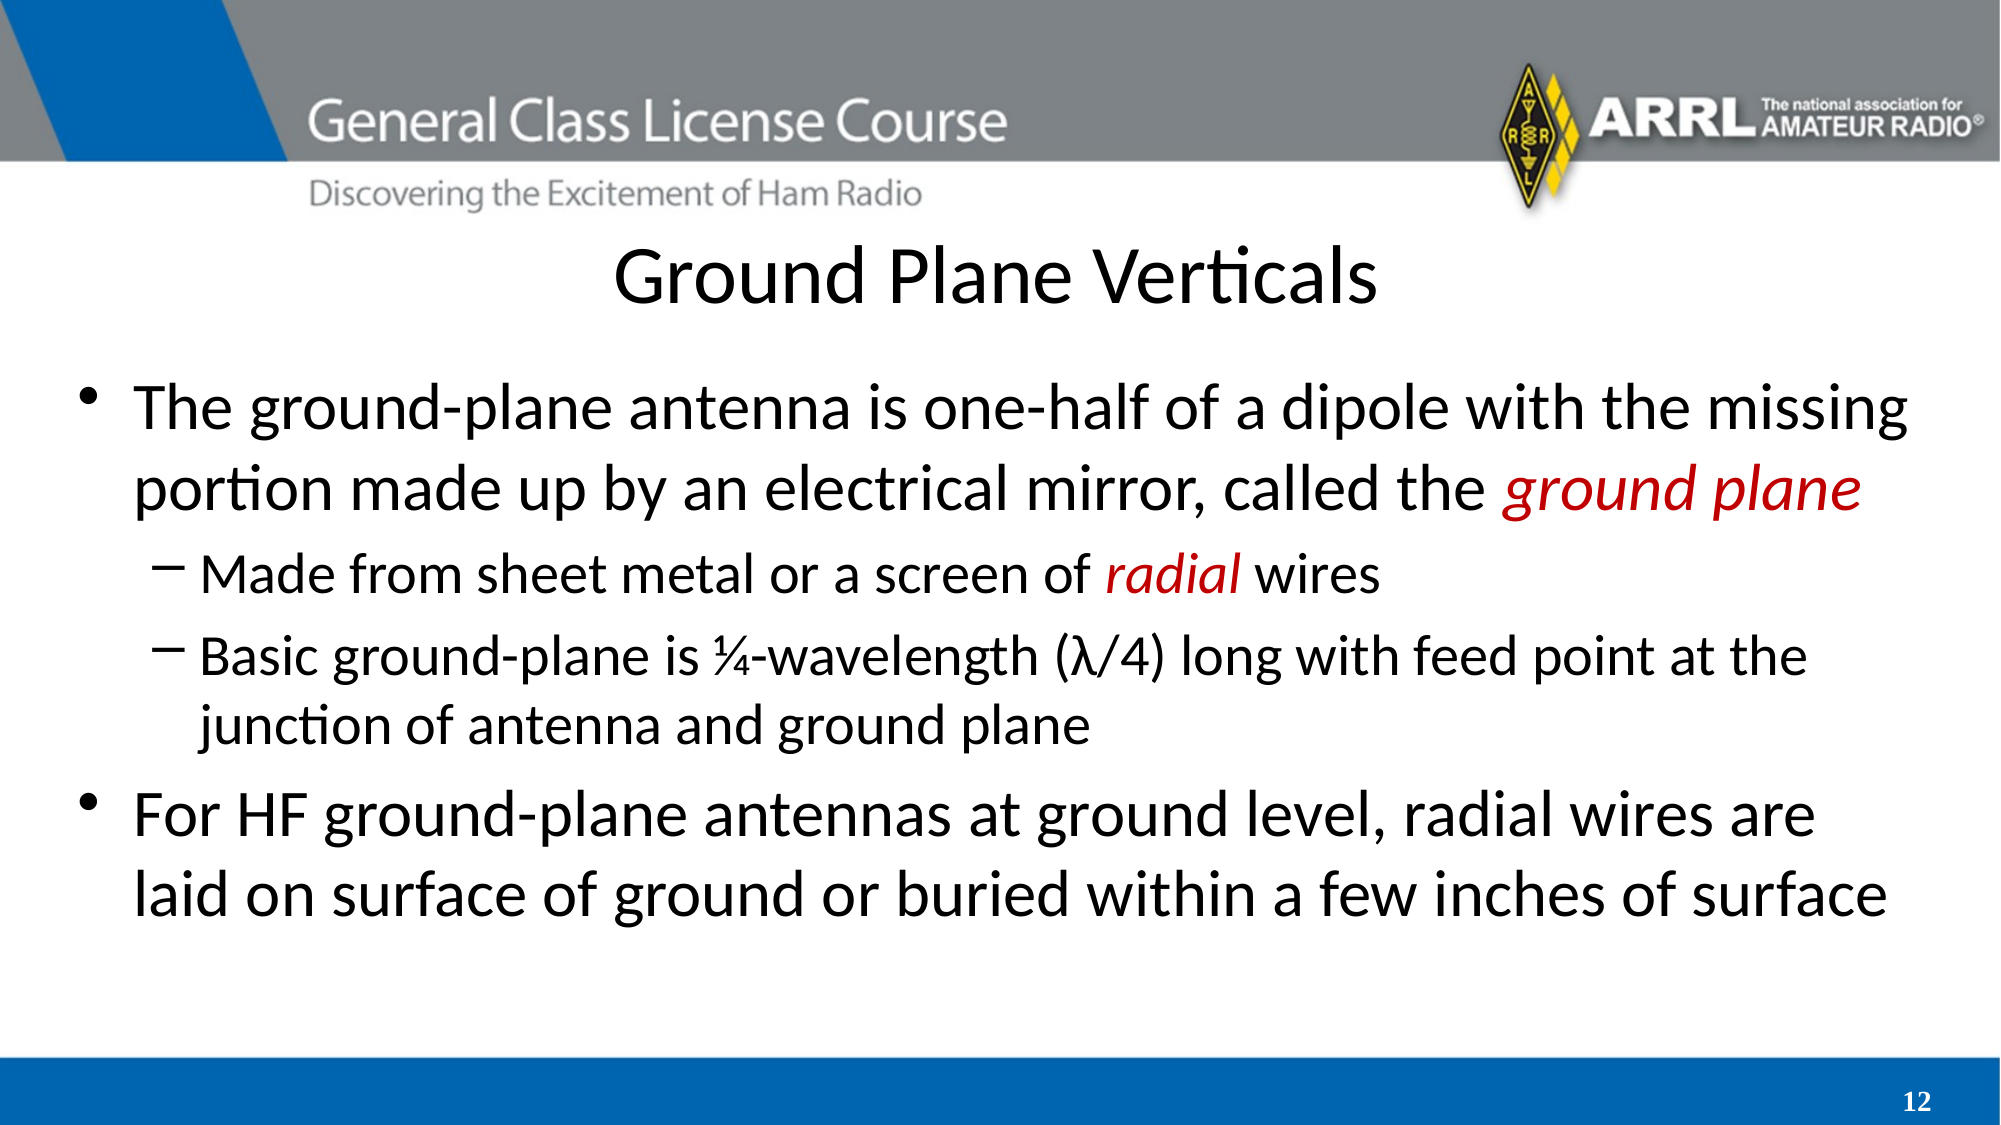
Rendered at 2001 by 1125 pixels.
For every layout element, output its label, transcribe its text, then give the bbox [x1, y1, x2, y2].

picture [0, 0, 2001, 1125]
title Ground Plane Verticals [96, 212, 1897, 355]
list The ground-plane antenna is one-half of a dipole with the missing portion made up by an electrical mirror, called the ground plane Made from sheet metal or a screen of radial wires Basic ground-plane is 1⁄4-wavelength (λ/4) long with feed point at the junction of antenna and ground plane For HF ground-plane antennas at ground level, radial wires are laid on surface of ground or buried within a few inches of surface [62, 355, 1925, 1075]
